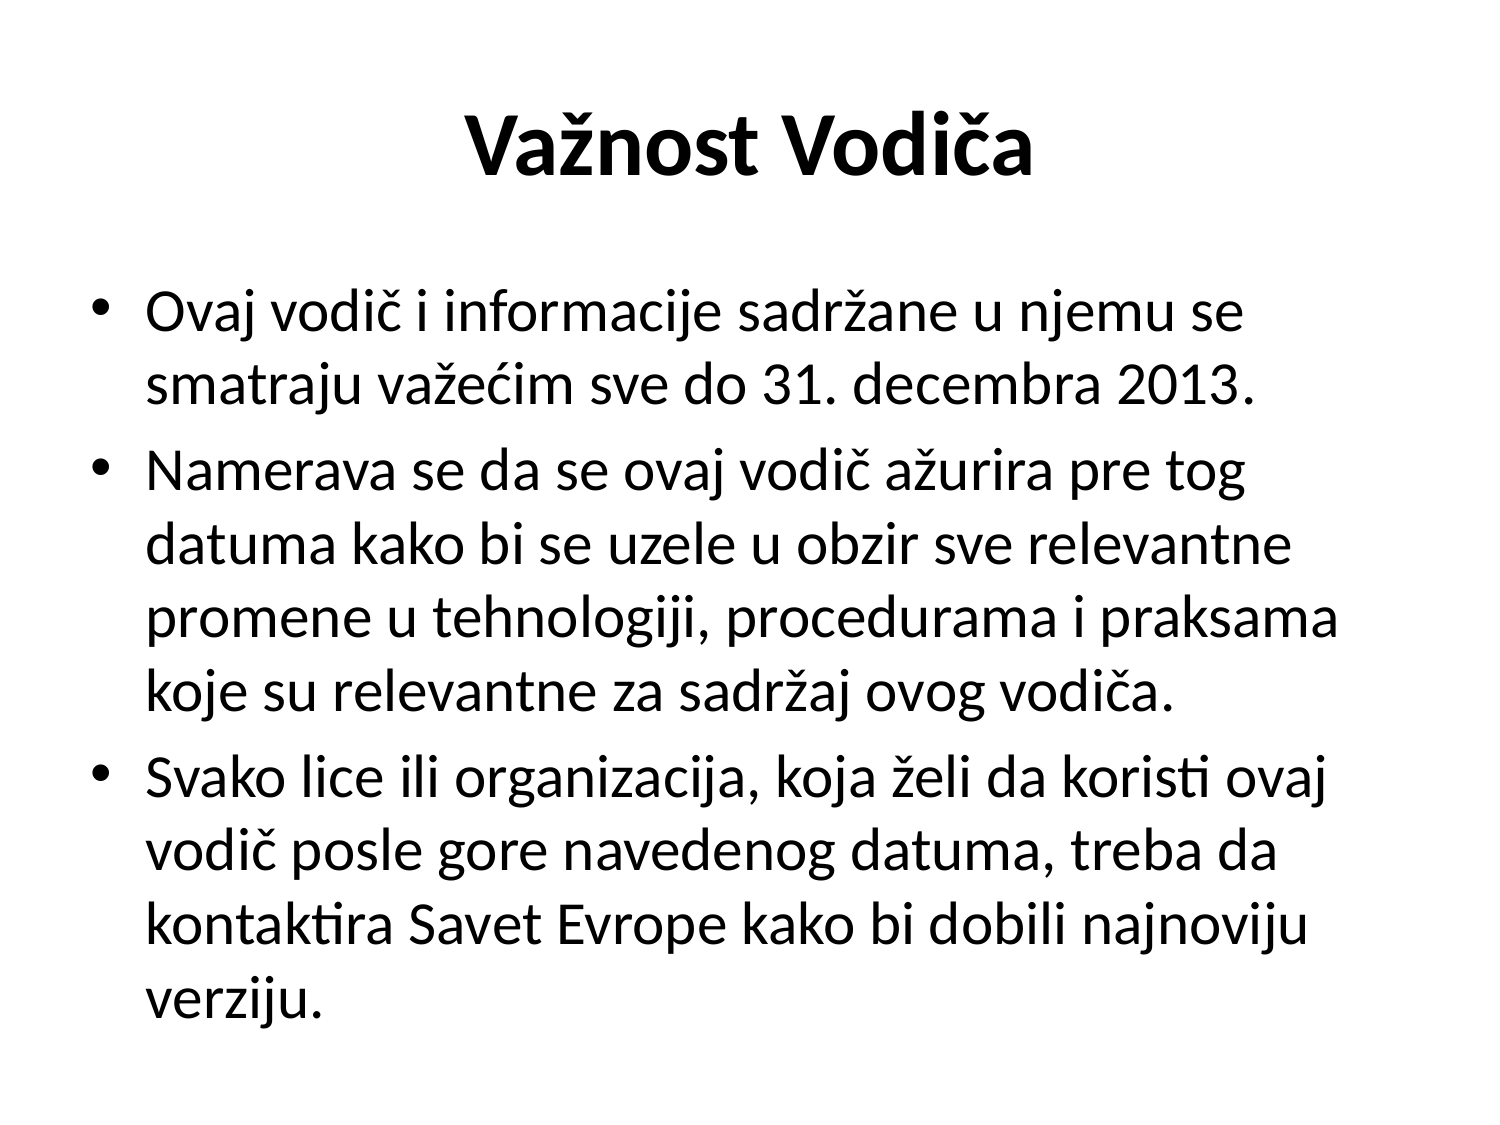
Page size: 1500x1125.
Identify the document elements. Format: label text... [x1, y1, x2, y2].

list Ovaj vodič i informacije sadržane u njemu se smatraju važećim sve do 31. decembra 2013. Namerava se da se ovaj vodič ažurira pre tog datuma kako bi se uzele u obzir sve relevantne promene u tehnologiji, procedurama i praksama koje su relevantne za sadržaj ovog vodiča. Svako lice ili organizacija, koja želi da koristi ovaj vodič posle gore navedenog datuma, treba da kontaktira Savet Evrope kako bi dobili najnoviju verziju. [75, 262, 1425, 1053]
title Važnost Vodiča [75, 45, 1425, 233]
